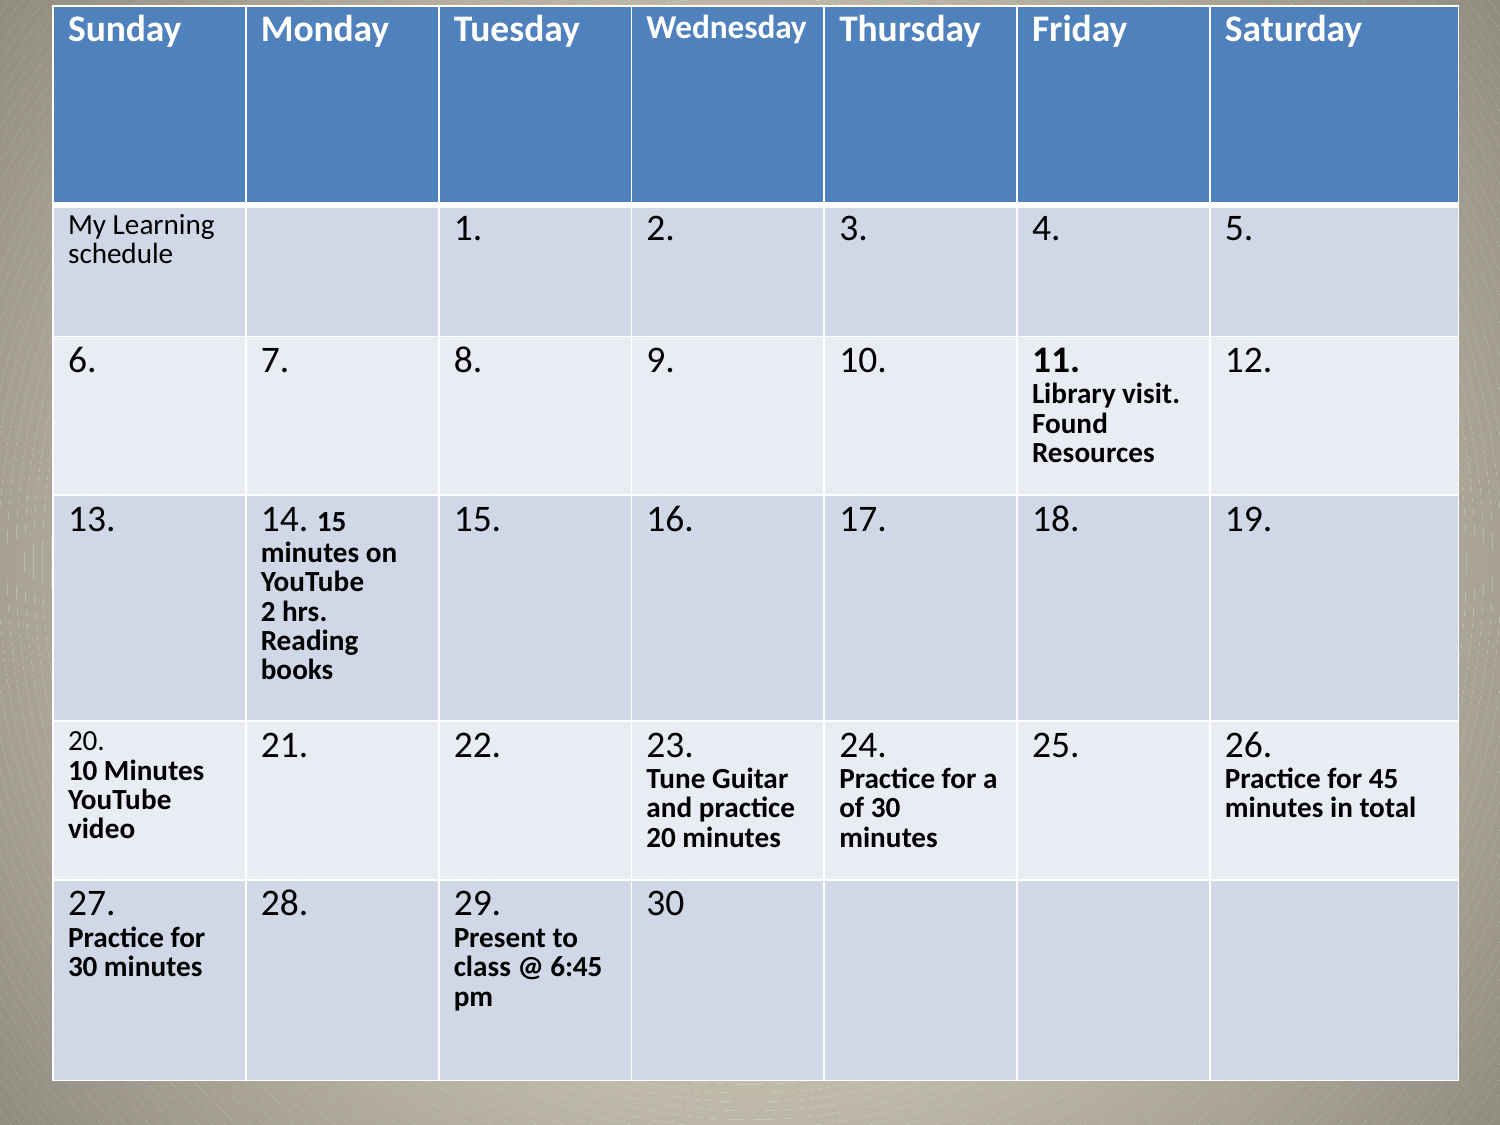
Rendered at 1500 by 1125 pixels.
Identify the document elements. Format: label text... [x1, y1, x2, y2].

table_cell 29. Present to class @ 6:45 pm [440, 881, 631, 1080]
table_header Saturday [1211, 7, 1458, 202]
table_header Sunday [54, 7, 245, 202]
table_cell 19. [1211, 496, 1458, 720]
table_cell 5. [1211, 208, 1458, 336]
table_cell 30 [632, 881, 823, 1080]
table_cell 22. [440, 722, 631, 879]
table_cell [1018, 881, 1209, 1080]
table_cell 9. [632, 337, 823, 494]
table_header Thursday [825, 7, 1016, 202]
table_cell My Learning schedule [54, 208, 245, 336]
table_cell 12. [1211, 337, 1458, 494]
table_cell 27. Practice for 30 minutes [54, 881, 245, 1080]
table_cell 21. [247, 722, 438, 879]
table_cell 17. [825, 496, 1016, 720]
table_cell 4. [1018, 208, 1209, 336]
table_cell [247, 208, 438, 336]
table_cell 26. Practice for 45 minutes in total [1211, 722, 1458, 879]
table_cell 18. [1018, 496, 1209, 720]
table_cell 15. [440, 496, 631, 720]
table_cell 3. [825, 208, 1016, 336]
table_cell 1. [440, 208, 631, 336]
table_header Wednesday [632, 7, 823, 202]
table_cell 6. [54, 337, 245, 494]
table_cell 11. Library visit. Found Resources [1018, 337, 1209, 494]
table_cell 7. [247, 337, 438, 494]
table_header Friday [1018, 7, 1209, 202]
table_header Tuesday [440, 7, 631, 202]
table_cell 24. Practice for a of 30 minutes [825, 722, 1016, 879]
table_cell 8. [440, 337, 631, 494]
table_cell 14. 15 minutes on YouTube 2 hrs. Reading books [247, 496, 438, 720]
table_cell [1211, 881, 1458, 1080]
table_cell 20. 10 Minutes YouTube video [54, 722, 245, 879]
table_cell 10. [825, 337, 1016, 494]
table_cell 13. [54, 496, 245, 720]
table_header Monday [247, 7, 438, 202]
table_cell 2. [632, 208, 823, 336]
table_cell 16. [632, 496, 823, 720]
table_cell [825, 881, 1016, 1080]
table_cell 25. [1018, 722, 1209, 879]
table_cell 28. [247, 881, 438, 1080]
table_cell 23. Tune Guitar and practice 20 minutes [632, 722, 823, 879]
